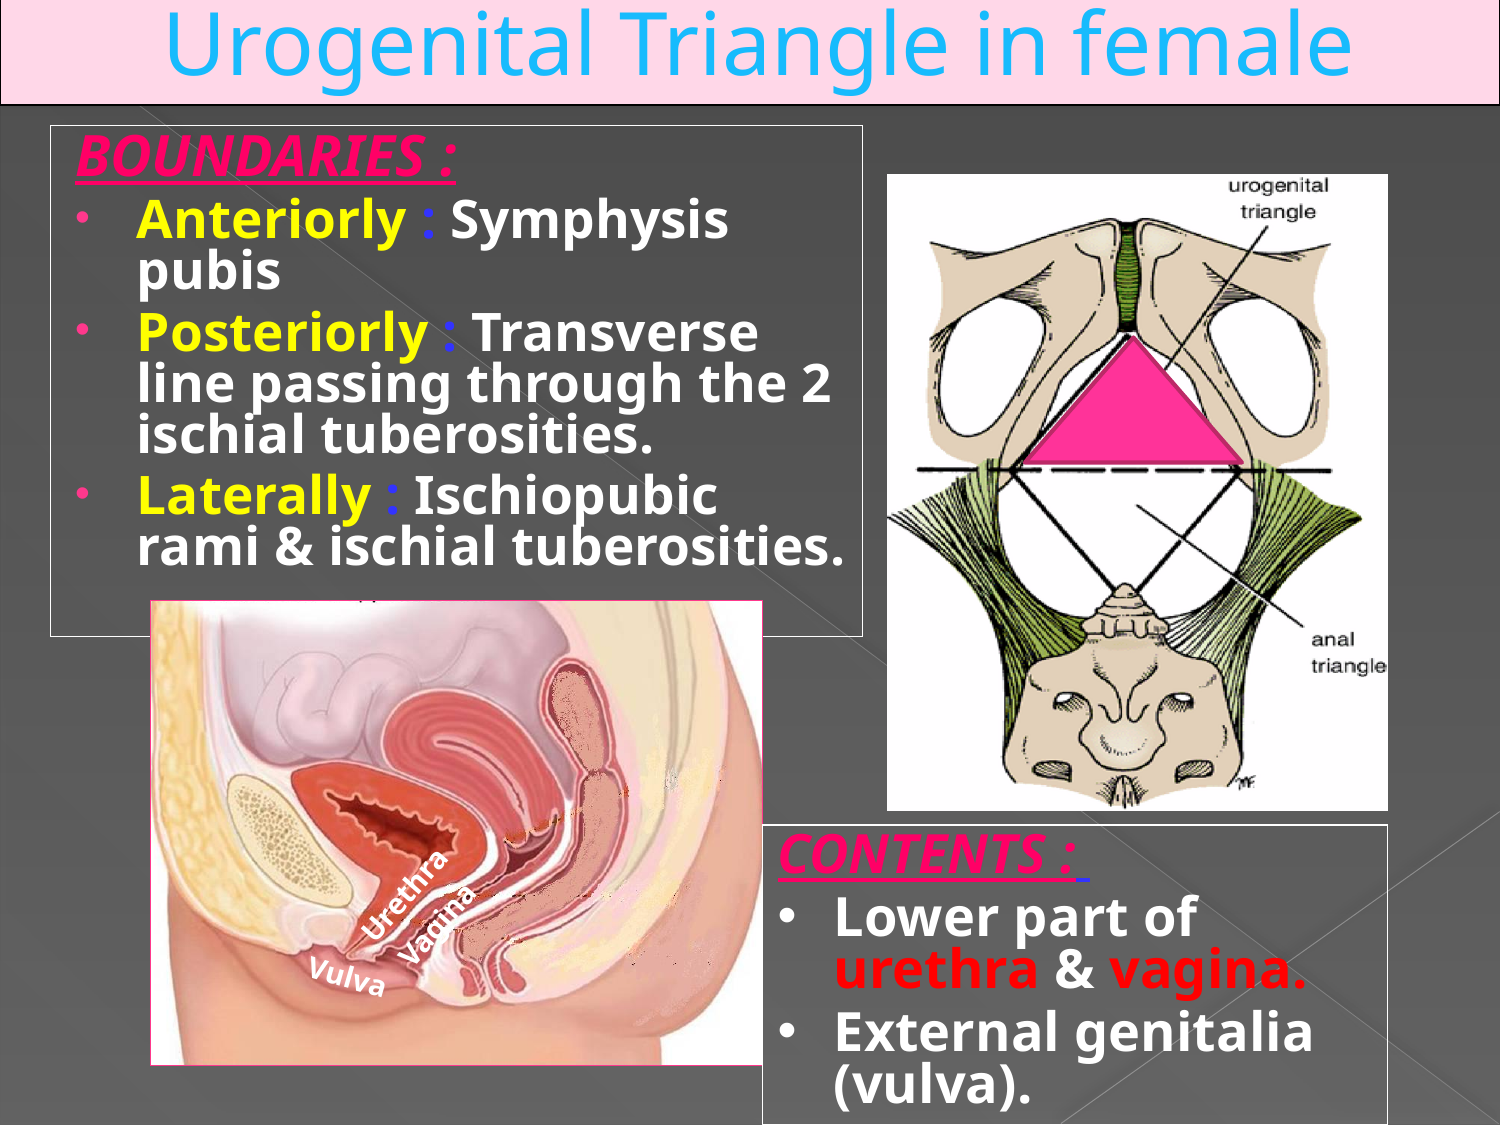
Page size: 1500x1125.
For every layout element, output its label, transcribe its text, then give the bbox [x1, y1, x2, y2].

picture [887, 174, 1388, 811]
list BOUNDARIES : Anteriorly : Symphysis pubis Posteriorly : Transverse line passing through the 2 ischial tuberosities. Laterally : Ischiopubic rami & ischial tuberosities. [50, 125, 863, 637]
picture [149, 599, 763, 1067]
title Urogenital Triangle in female [0, 0, 1500, 106]
text_box CONTENTS : Lower part of urethra & vagina. External genitalia (vulva). [762, 824, 1388, 1125]
